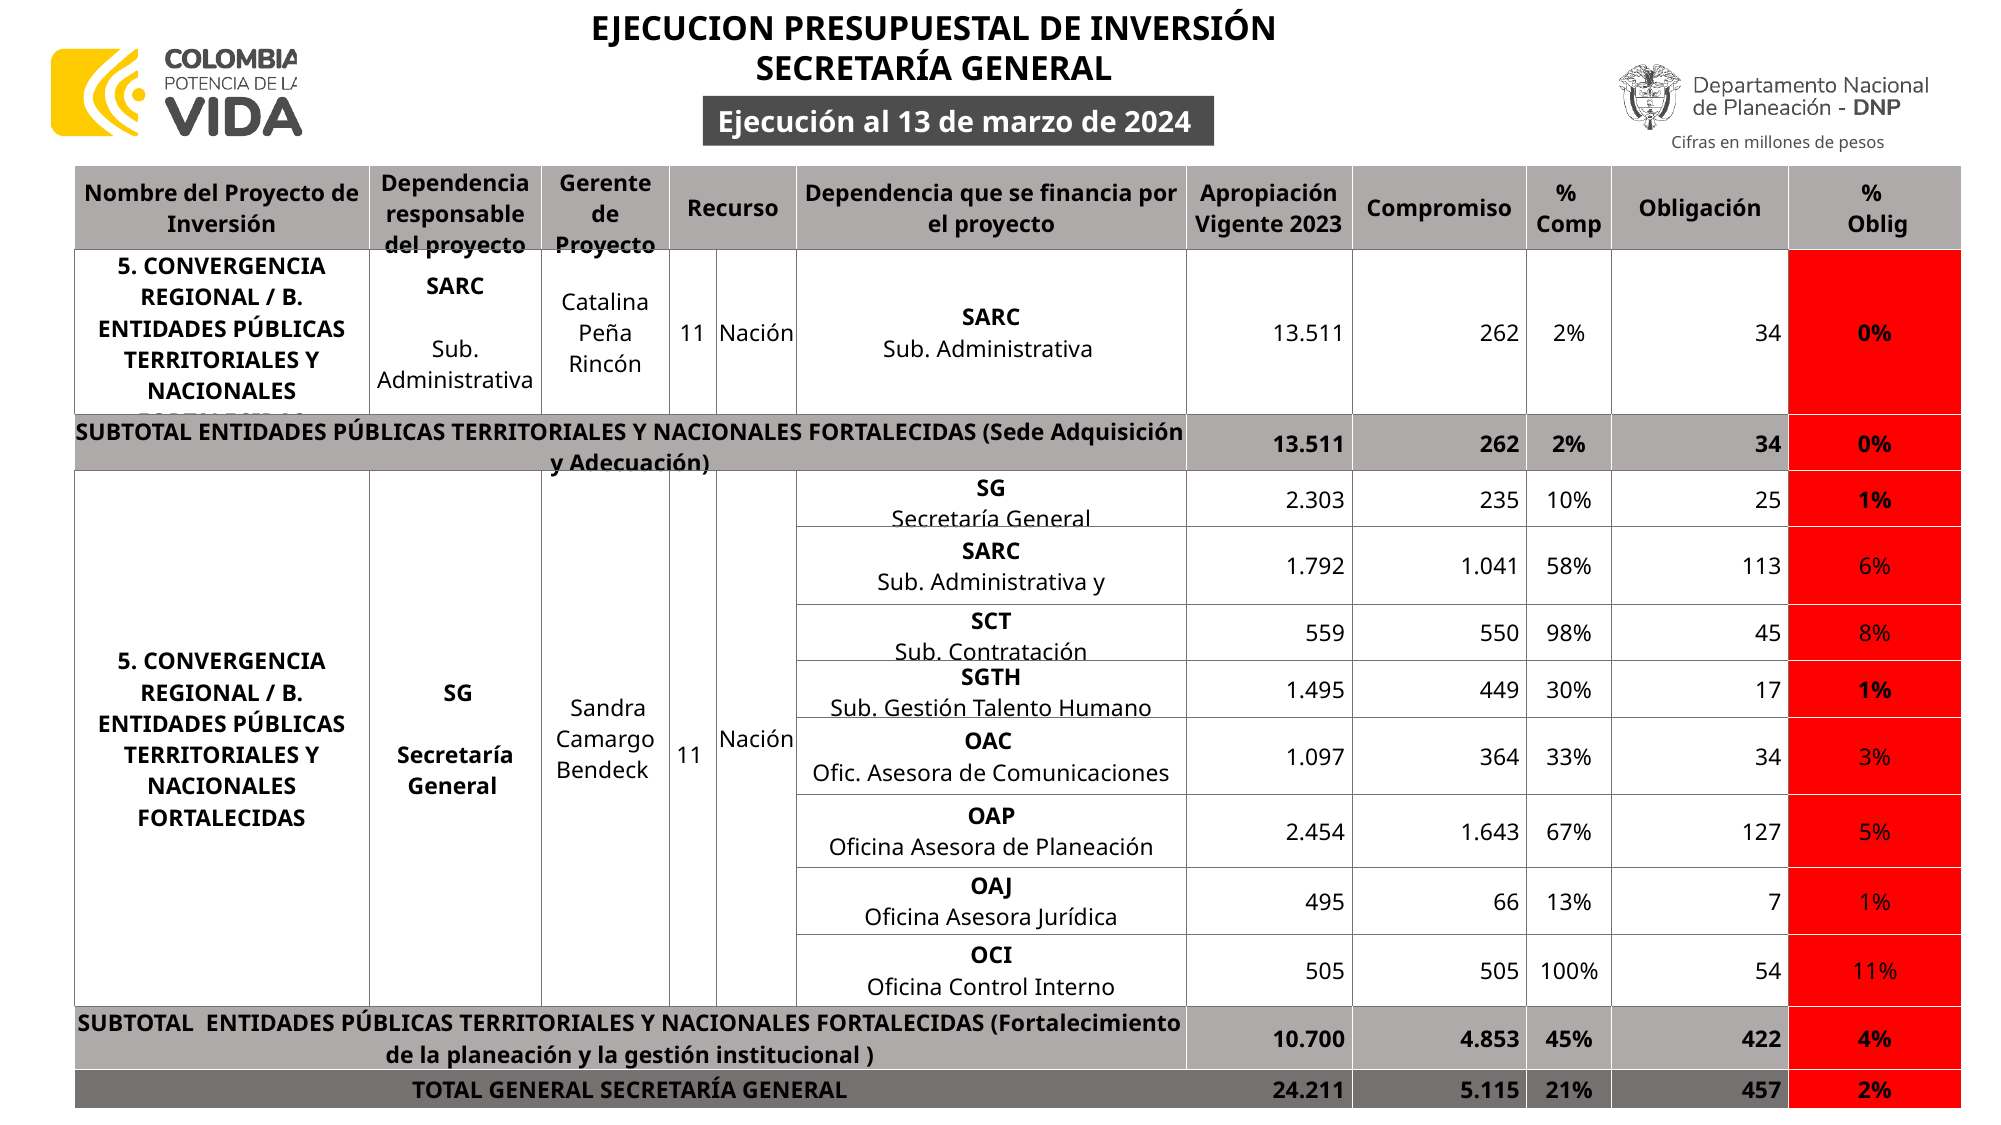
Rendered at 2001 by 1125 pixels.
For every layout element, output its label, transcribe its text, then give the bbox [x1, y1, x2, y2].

table_cell OAC Ofic. Asesora de Comunicaciones [797, 718, 1186, 794]
table_cell 5.115 [1353, 1070, 1526, 1108]
table_cell 7 [1612, 868, 1788, 934]
table_cell 11 [670, 250, 716, 414]
table_cell 11 [670, 471, 716, 1006]
table_cell SG Secretaría General [370, 471, 541, 1006]
picture [11, 9, 342, 176]
table_cell 30% [1527, 661, 1611, 717]
table_cell SCT Sub. Contratación [797, 605, 1186, 660]
table_header Compromiso [1353, 166, 1526, 249]
table_cell 235 [1353, 471, 1526, 526]
table_header Gerente de Proyecto [542, 166, 669, 249]
table_cell SARC Sub. Administrativa y [797, 527, 1186, 604]
table_cell 505 [1187, 935, 1352, 1006]
table_header Nombre del Proyecto de Inversión [75, 166, 369, 249]
table_cell Nación [717, 250, 796, 414]
table_cell 2% [1789, 1070, 1961, 1108]
table_cell 25 [1612, 471, 1788, 526]
table_cell 8% [1789, 605, 1961, 660]
table_cell 0% [1789, 415, 1961, 470]
table_cell 4% [1789, 1007, 1961, 1069]
table_cell Catalina Peña Rincón [542, 250, 669, 414]
table_cell 13% [1527, 868, 1611, 934]
table_cell 54 [1612, 935, 1788, 1006]
table_header Obligación [1612, 166, 1788, 249]
table_cell 5% [1789, 795, 1961, 867]
table_cell 1.792 [1187, 527, 1352, 604]
table_cell 5. CONVERGENCIA REGIONAL / B. ENTIDADES PÚBLICAS TERRITORIALES Y NACIONALES FORTALECIDAS [75, 250, 369, 414]
table_cell 495 [1187, 868, 1352, 934]
table_cell 364 [1353, 718, 1526, 794]
table_header Dependencia que se financia por el proyecto [797, 166, 1186, 249]
table_cell 45% [1527, 1007, 1611, 1069]
table_cell 11% [1789, 935, 1961, 1006]
table_cell SARC Sub. Administrativa [797, 250, 1186, 414]
table_cell 4.853 [1353, 1007, 1526, 1069]
table_cell 45 [1612, 605, 1788, 660]
table_header % Comp [1527, 166, 1611, 249]
table_cell OCI Oficina Control Interno [797, 935, 1186, 1006]
table_cell SGTH Sub. Gestión Talento Humano [797, 661, 1186, 717]
table_cell 13.511 [1187, 250, 1352, 414]
table_cell SUBTOTAL ENTIDADES PÚBLICAS TERRITORIALES Y NACIONALES FORTALECIDAS (Sede Adquisición y Adecuación) [75, 415, 1186, 470]
table_cell SARC Sub. Administrativa [370, 250, 541, 414]
table_cell 550 [1353, 605, 1526, 660]
table_cell 34 [1612, 718, 1788, 794]
table_cell 34 [1612, 415, 1788, 470]
table_header Dependencia responsable del proyecto [370, 166, 541, 249]
table_cell 2% [1527, 250, 1611, 414]
text_box Cifras en millones de pesos [1571, 124, 1900, 160]
table_header Apropiación Vigente 2023 [1187, 166, 1352, 249]
table_cell 559 [1187, 605, 1352, 660]
table_cell 2.454 [1187, 795, 1352, 867]
table_cell 505 [1353, 935, 1526, 1006]
table_cell 1.041 [1353, 527, 1526, 604]
table_cell 13.511 [1187, 415, 1352, 470]
table_cell 457 [1612, 1070, 1788, 1108]
table_cell 262 [1353, 250, 1526, 414]
table_cell 10.700 [1187, 1007, 1352, 1069]
table_header % Oblig [1789, 166, 1961, 249]
table_header Recurso [670, 166, 796, 249]
table_cell 1.097 [1187, 718, 1352, 794]
table_cell 5. CONVERGENCIA REGIONAL / B. ENTIDADES PÚBLICAS TERRITORIALES Y NACIONALES FORTALECIDAS [75, 471, 369, 1006]
table_cell 113 [1612, 527, 1788, 604]
table_cell Sandra Camargo Bendeck [542, 471, 669, 1006]
table_cell 100% [1527, 935, 1611, 1006]
table_cell 1% [1789, 868, 1961, 934]
table_cell 10% [1527, 471, 1611, 526]
text_box Ejecución al 13 de marzo de 2024 [702, 95, 1215, 146]
table_cell 21% [1527, 1070, 1611, 1108]
table_cell TOTAL GENERAL SECRETARÍA GENERAL [75, 1070, 1186, 1108]
table_cell 1.495 [1187, 661, 1352, 717]
table_cell 24.211 [1186, 1070, 1352, 1108]
table_cell 127 [1612, 795, 1788, 867]
table_cell 2.303 [1187, 471, 1352, 526]
table_cell 449 [1353, 661, 1526, 717]
table_cell Nación [717, 471, 796, 1006]
table_cell 2% [1527, 415, 1611, 470]
table_cell 1.643 [1353, 795, 1526, 867]
table_cell OAP Oficina Asesora de Planeación [797, 795, 1186, 867]
picture [1557, 0, 1989, 195]
table_cell 3% [1789, 718, 1961, 794]
table_cell 0% [1789, 250, 1961, 414]
table_cell 6% [1789, 527, 1961, 604]
table_cell SG Secretaría General [797, 471, 1186, 526]
table_cell SUBTOTAL ENTIDADES PÚBLICAS TERRITORIALES Y NACIONALES FORTALECIDAS (Fortalecimiento de la planeación y la gestión institucional ) [75, 1007, 1186, 1069]
table_cell OAJ Oficina Asesora Jurídica [797, 868, 1186, 934]
table_cell 67% [1527, 795, 1611, 867]
text_box EJECUCION PRESUPUESTAL DE INVERSIÓN SECRETARÍA GENERAL [296, 0, 1572, 95]
table_cell 422 [1612, 1007, 1788, 1069]
table_cell 262 [1353, 415, 1526, 470]
table_cell 58% [1527, 527, 1611, 604]
table_cell 34 [1612, 250, 1788, 414]
table_cell 33% [1527, 718, 1611, 794]
table_cell 17 [1612, 661, 1788, 717]
table_cell 98% [1527, 605, 1611, 660]
table_cell 66 [1353, 868, 1526, 934]
table_cell 1% [1789, 661, 1961, 717]
table_cell 1% [1789, 471, 1961, 526]
